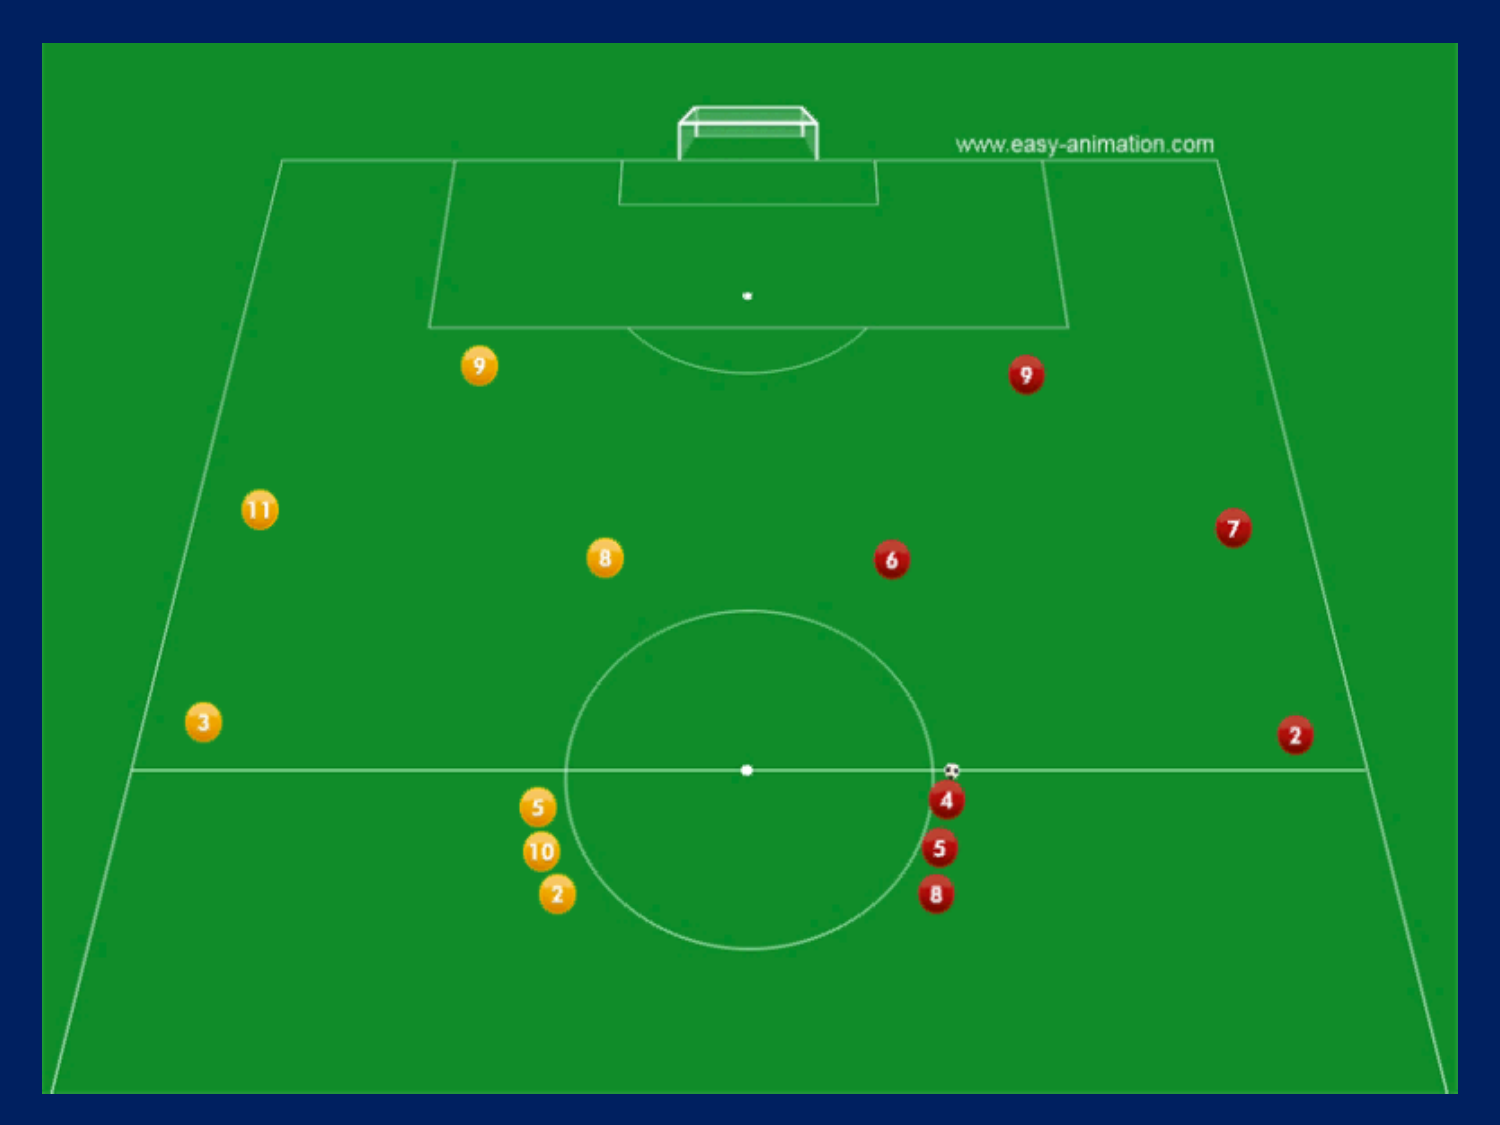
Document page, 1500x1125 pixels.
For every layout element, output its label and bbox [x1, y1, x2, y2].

list [41, 42, 1459, 1095]
